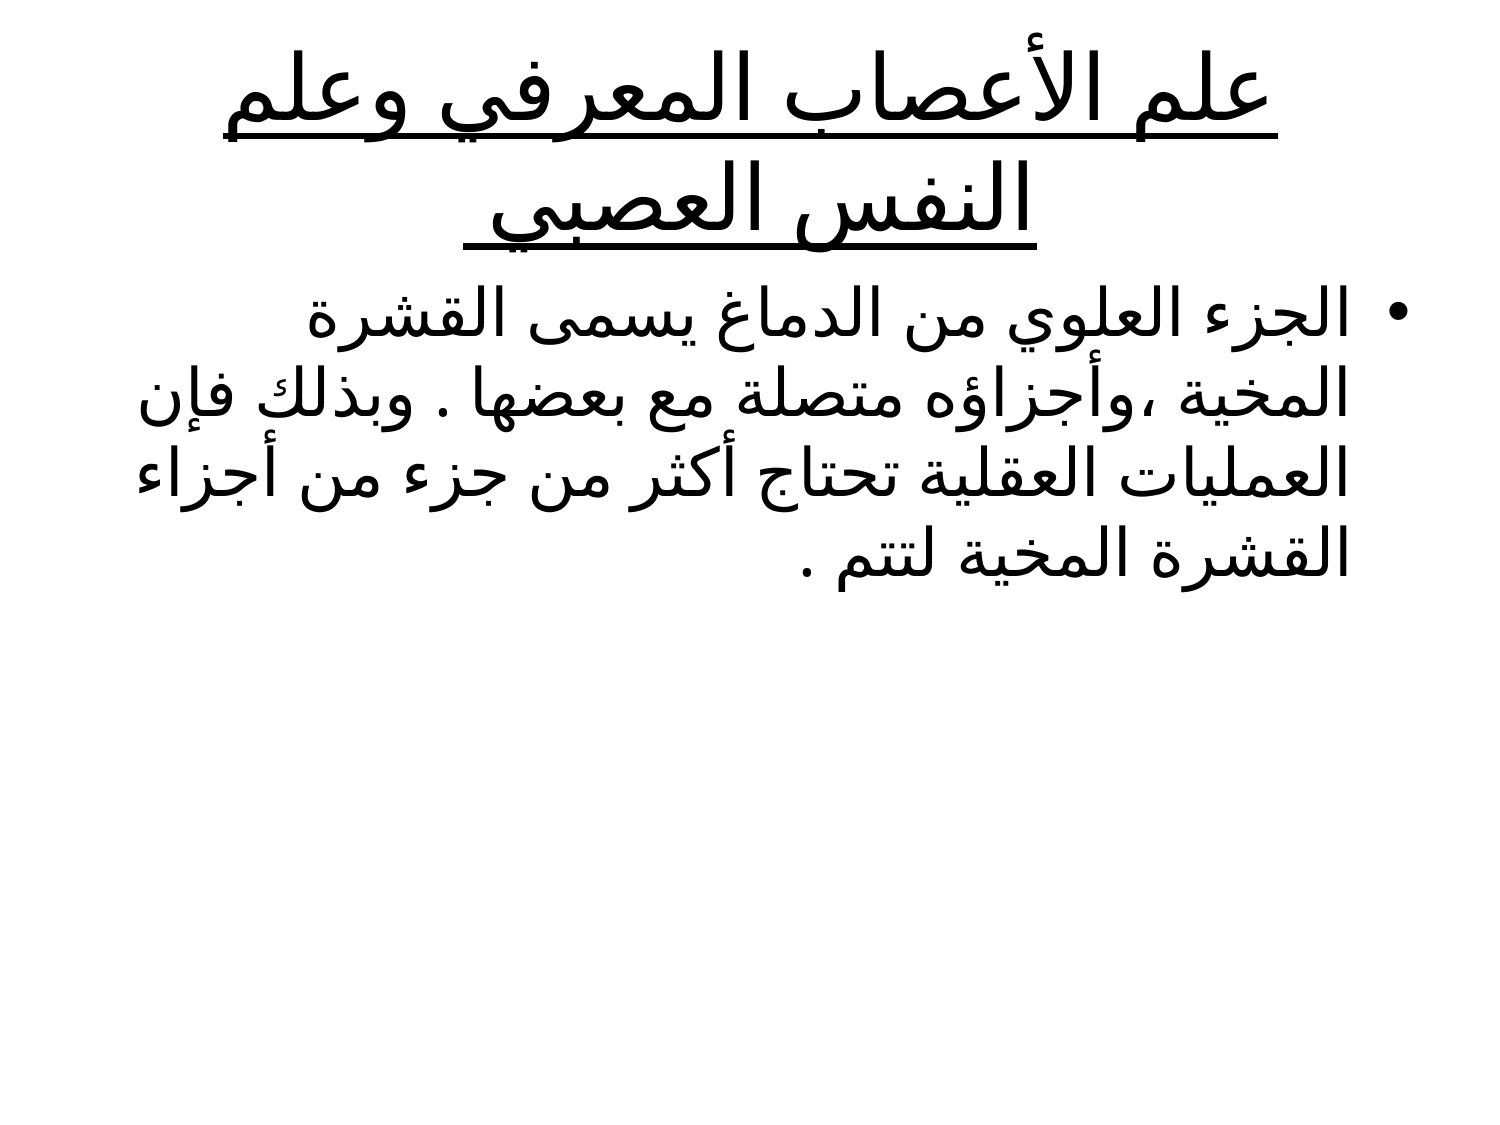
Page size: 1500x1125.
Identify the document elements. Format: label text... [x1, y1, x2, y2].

title علم الأعصاب المعرفي وعلم النفس العصبي [75, 45, 1425, 233]
list الجزء العلوي من الدماغ يسمى القشرة المخية ،وأجزاؤه متصلة مع بعضها . وبذلك فإن العمليات العقلية تحتاج أكثر من جزء من أجزاء القشرة المخية لتتم . [75, 262, 1425, 1005]
